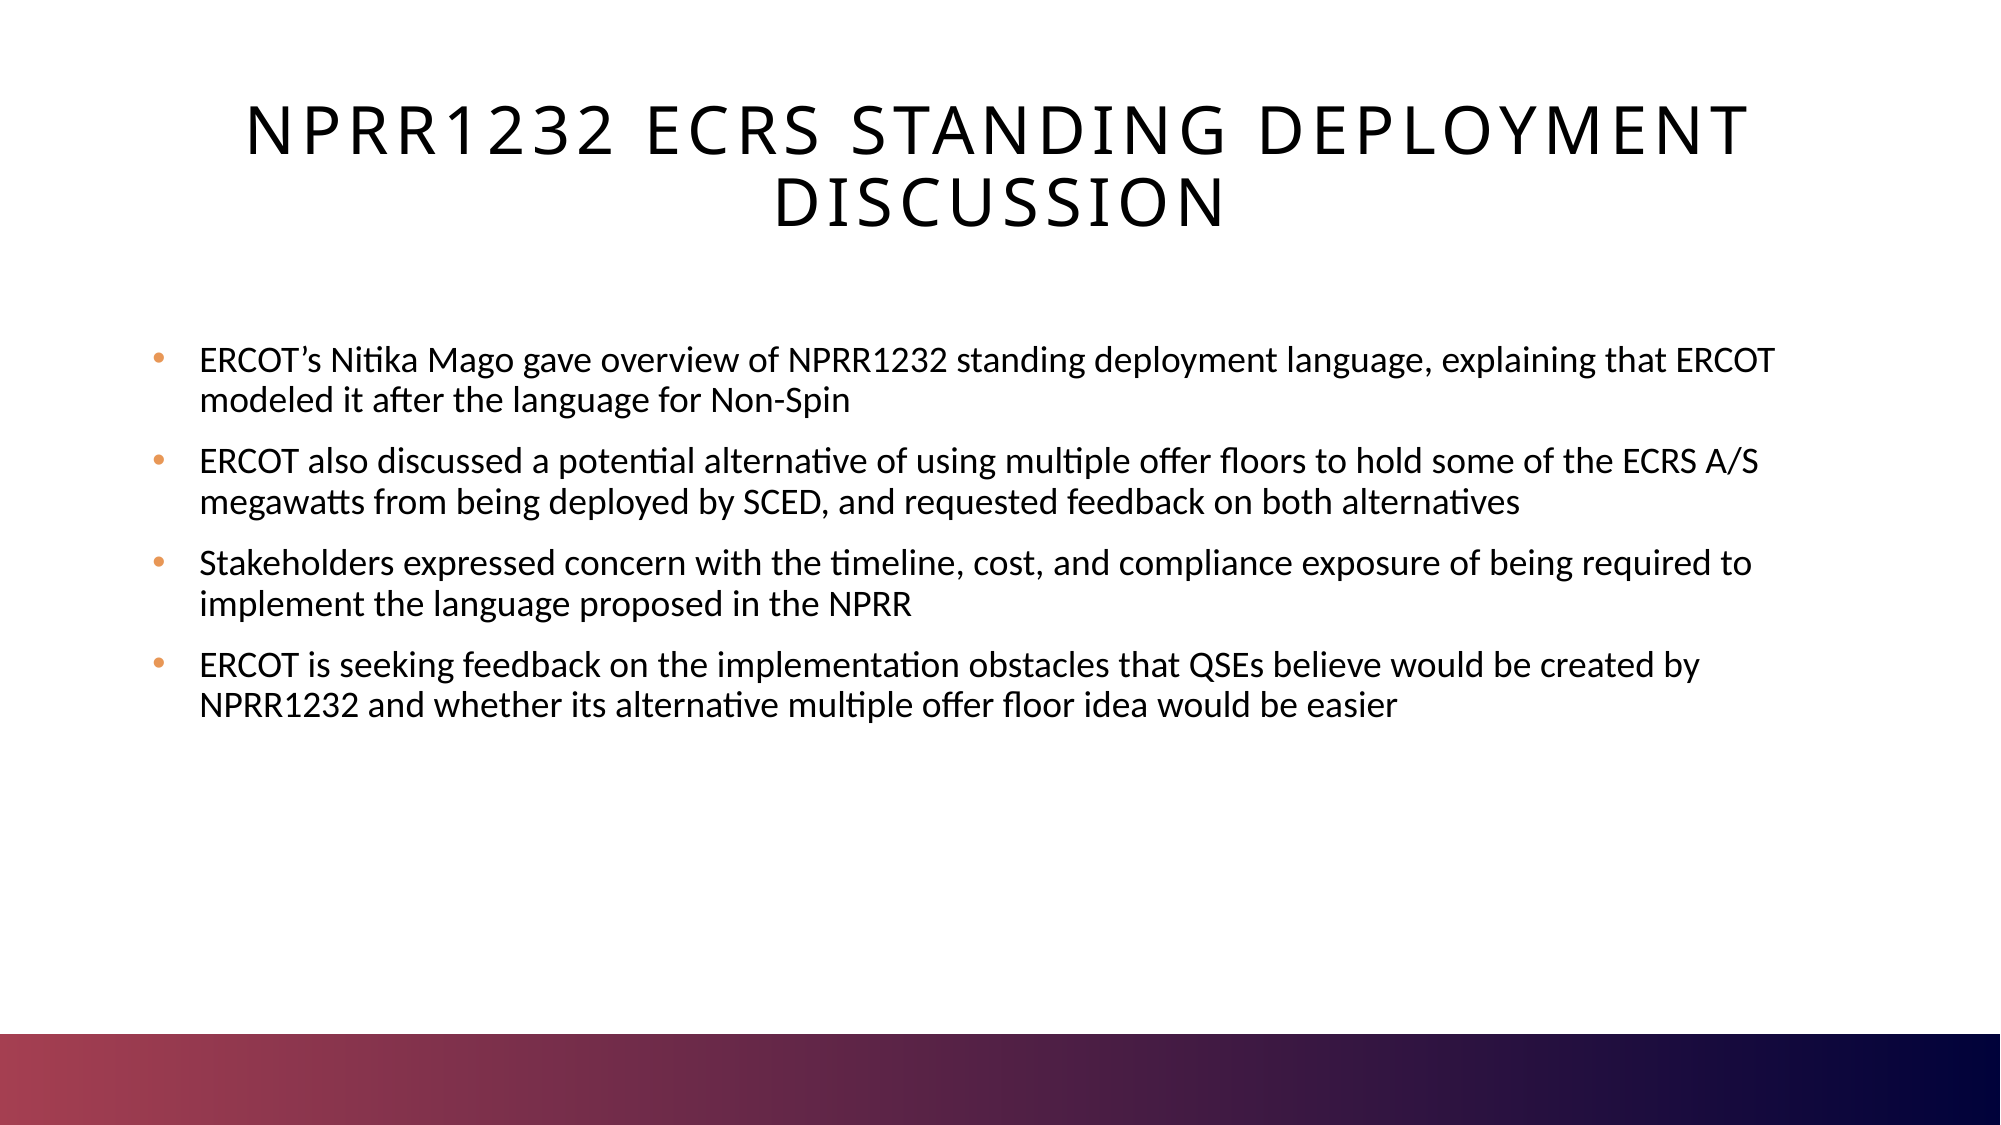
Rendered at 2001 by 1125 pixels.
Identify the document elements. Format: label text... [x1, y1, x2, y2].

text_box [0, 1033, 2000, 1125]
list ERCOT’s Nitika Mago gave overview of NPRR1232 standing deployment language, explaining that ERCOT modeled it after the language for Non-Spin ERCOT also discussed a potential alternative of using multiple offer floors to hold some of the ECRS A/S megawatts from being deployed by SCED, and requested feedback on both alternatives Stakeholders expressed concern with the timeline, cost, and compliance exposure of being required to implement the language proposed in the NPRR ERCOT is seeking feedback on the implementation obstacles that QSEs believe would be created by NPRR1232 and whether its alternative multiple offer floor idea would be easier [137, 332, 1845, 1011]
title Nprr1232 ECRS standing deployment discussion [137, 60, 1863, 278]
